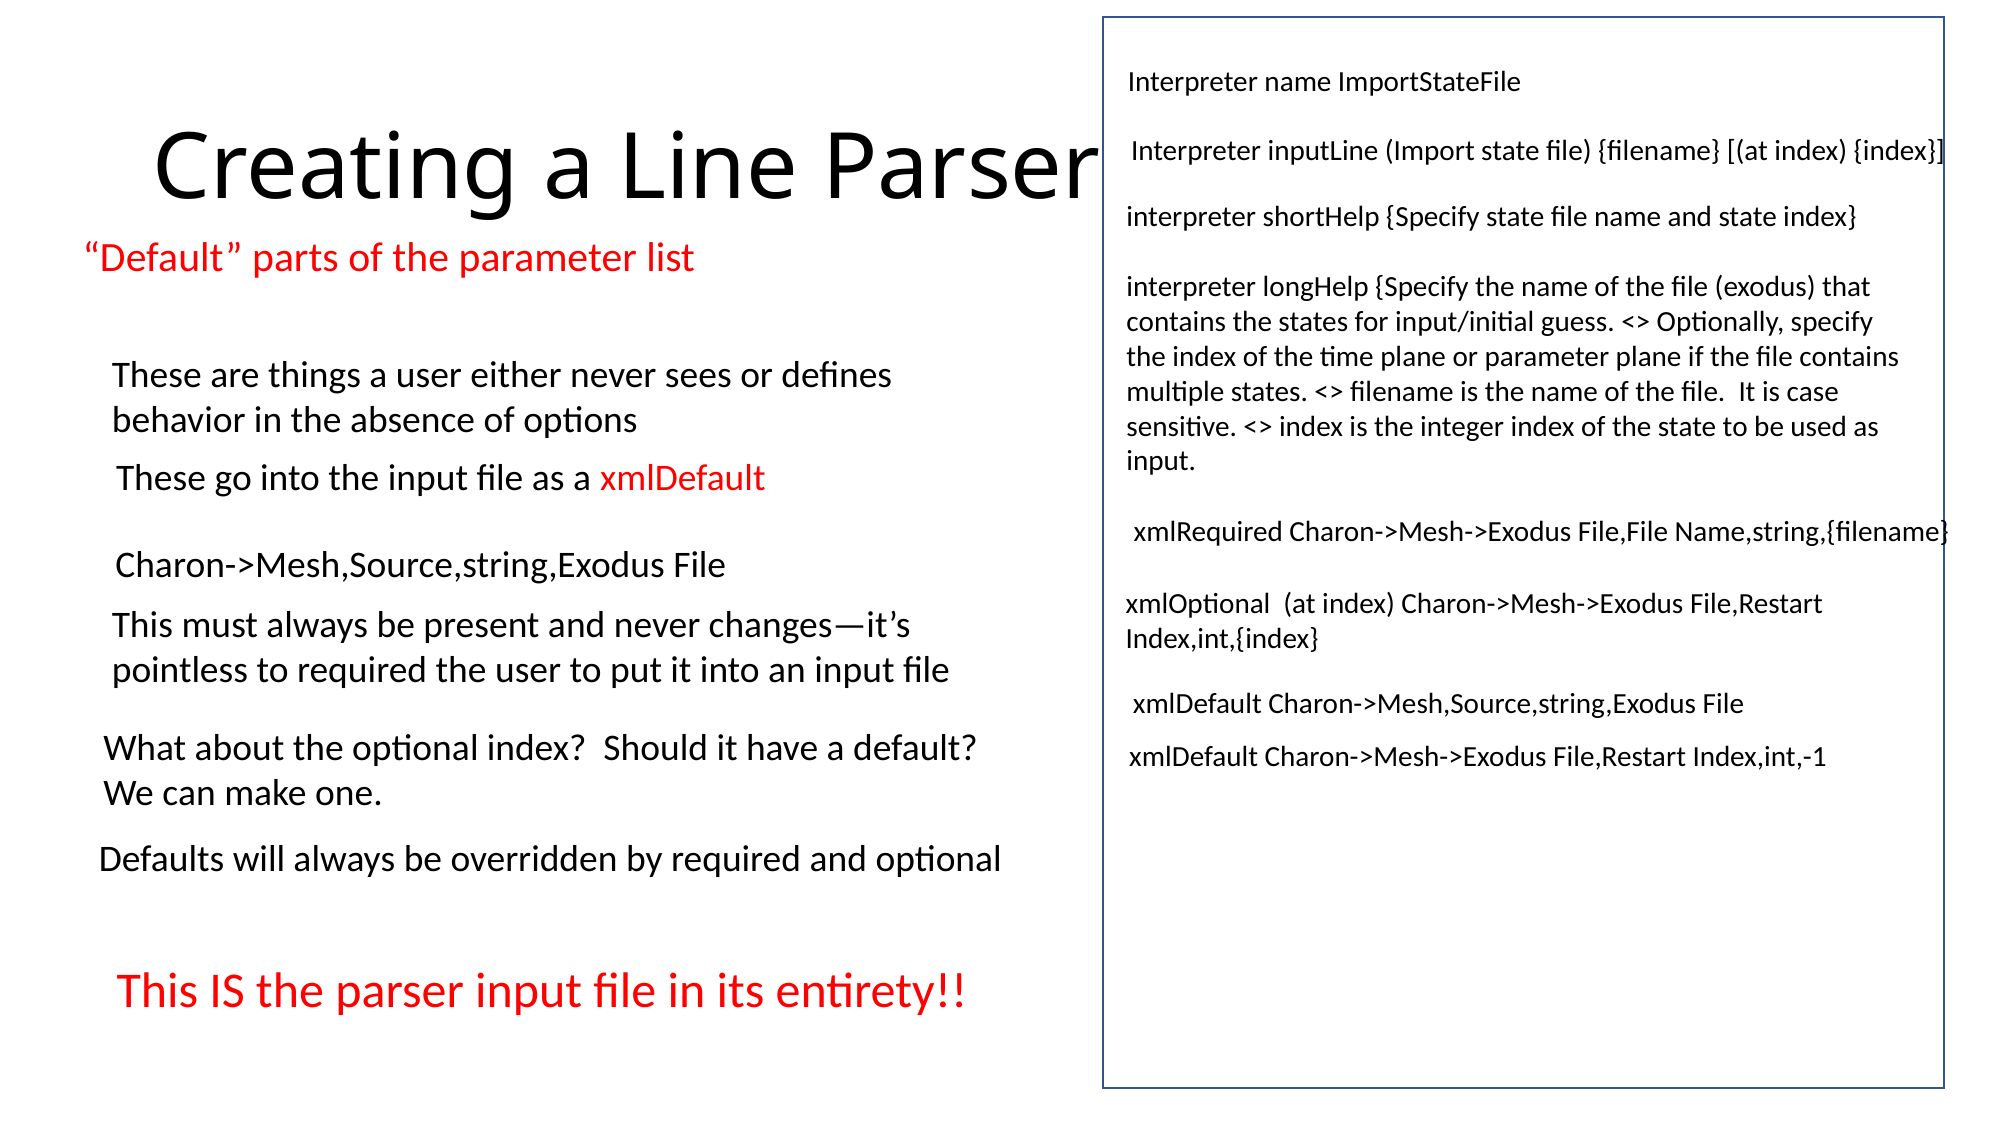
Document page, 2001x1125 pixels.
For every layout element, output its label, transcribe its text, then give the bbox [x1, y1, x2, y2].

title Creating a Line Parser [137, 59, 1102, 278]
text_box These go into the input file as a xmlDefault [101, 447, 781, 505]
text_box These are things a user either never sees or defines behavior in the absence of options [97, 342, 1015, 447]
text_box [1102, 16, 1967, 715]
text_box Defaults will always be overridden by required and optional [84, 826, 1018, 887]
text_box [82, 715, 2000, 822]
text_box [97, 532, 1764, 715]
text_box “Default” parts of the parameter list [67, 222, 711, 288]
text_box This IS the parser input file in its entirety!! [101, 950, 983, 1026]
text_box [1102, 822, 1967, 1089]
